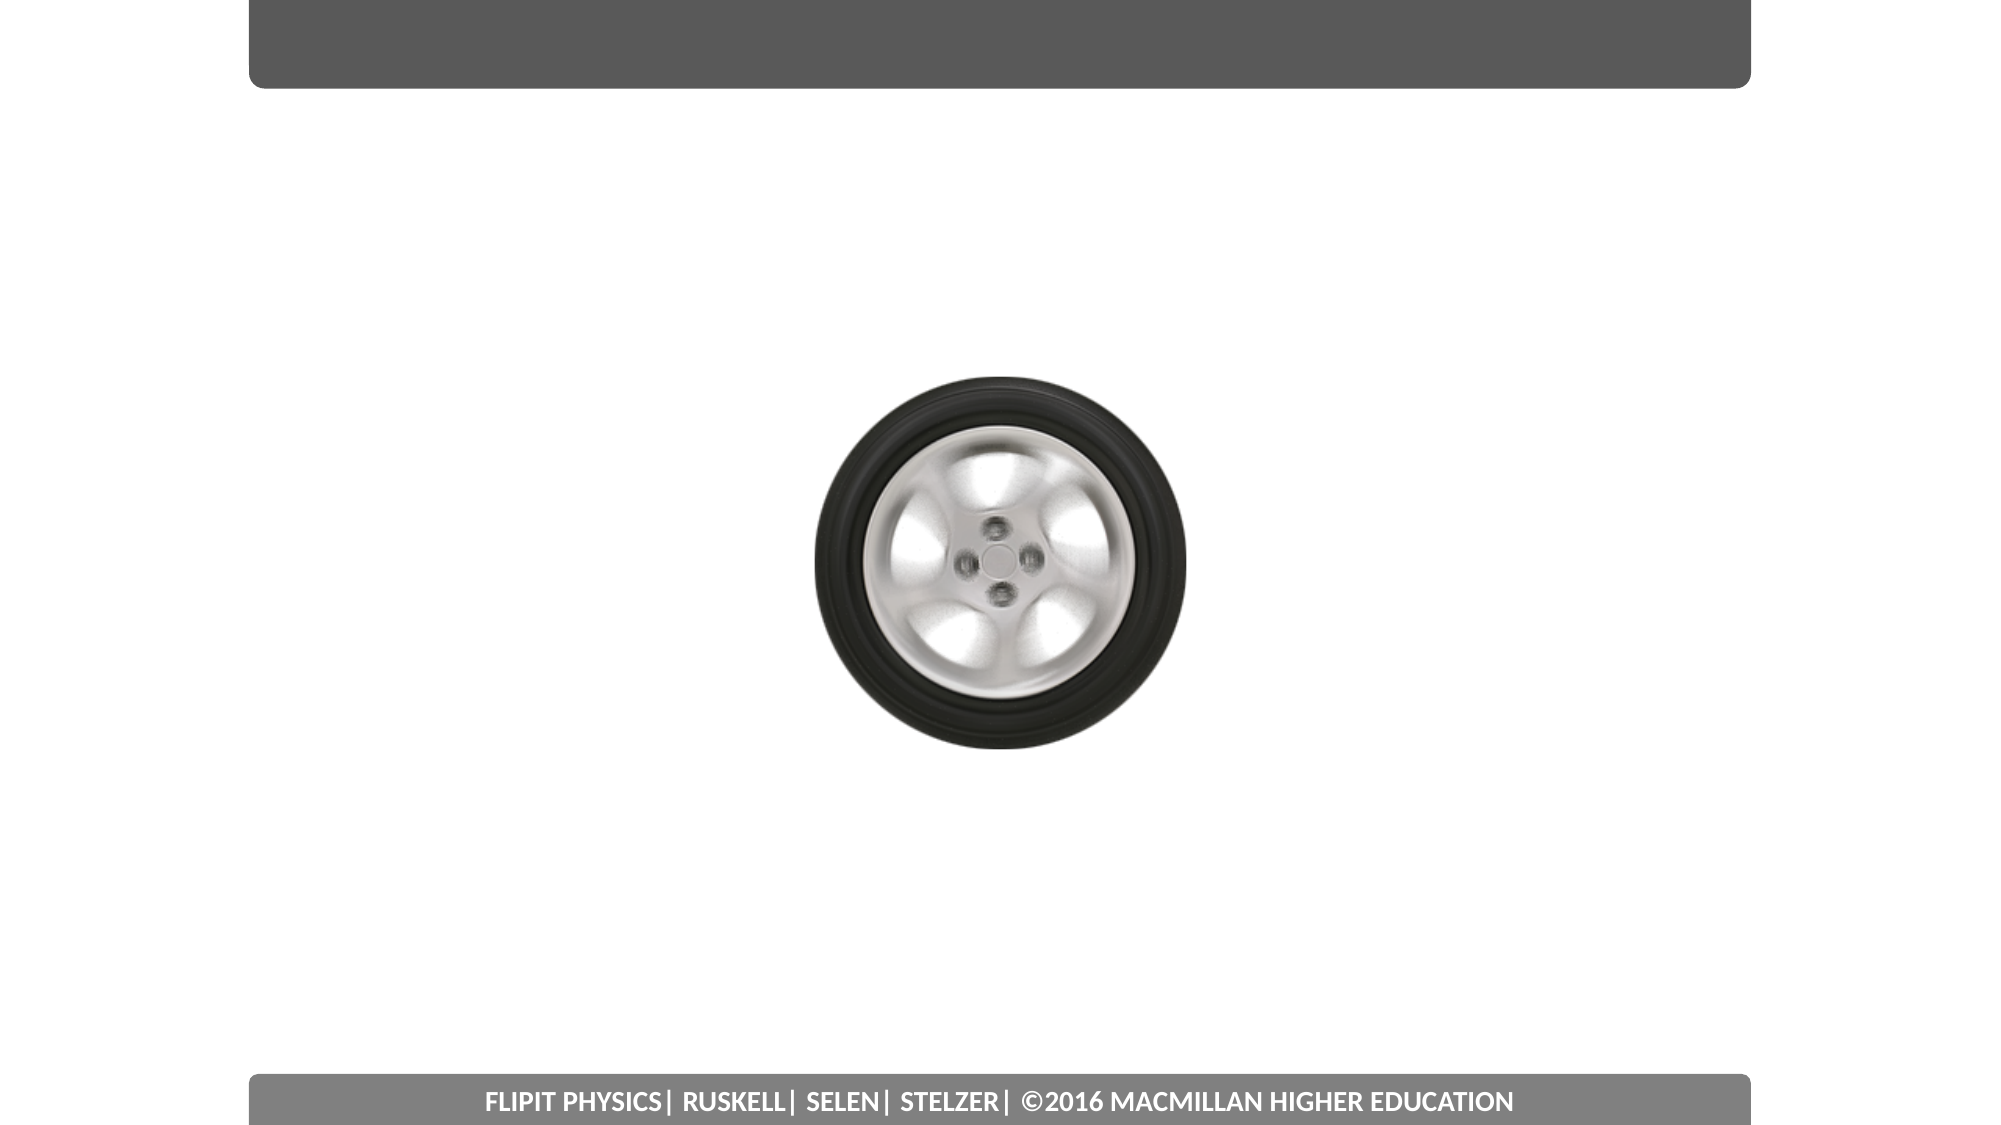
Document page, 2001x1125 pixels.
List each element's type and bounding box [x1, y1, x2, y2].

text_box [249, 1074, 1750, 1125]
text_box [248, 0, 1752, 89]
picture [810, 372, 1190, 753]
